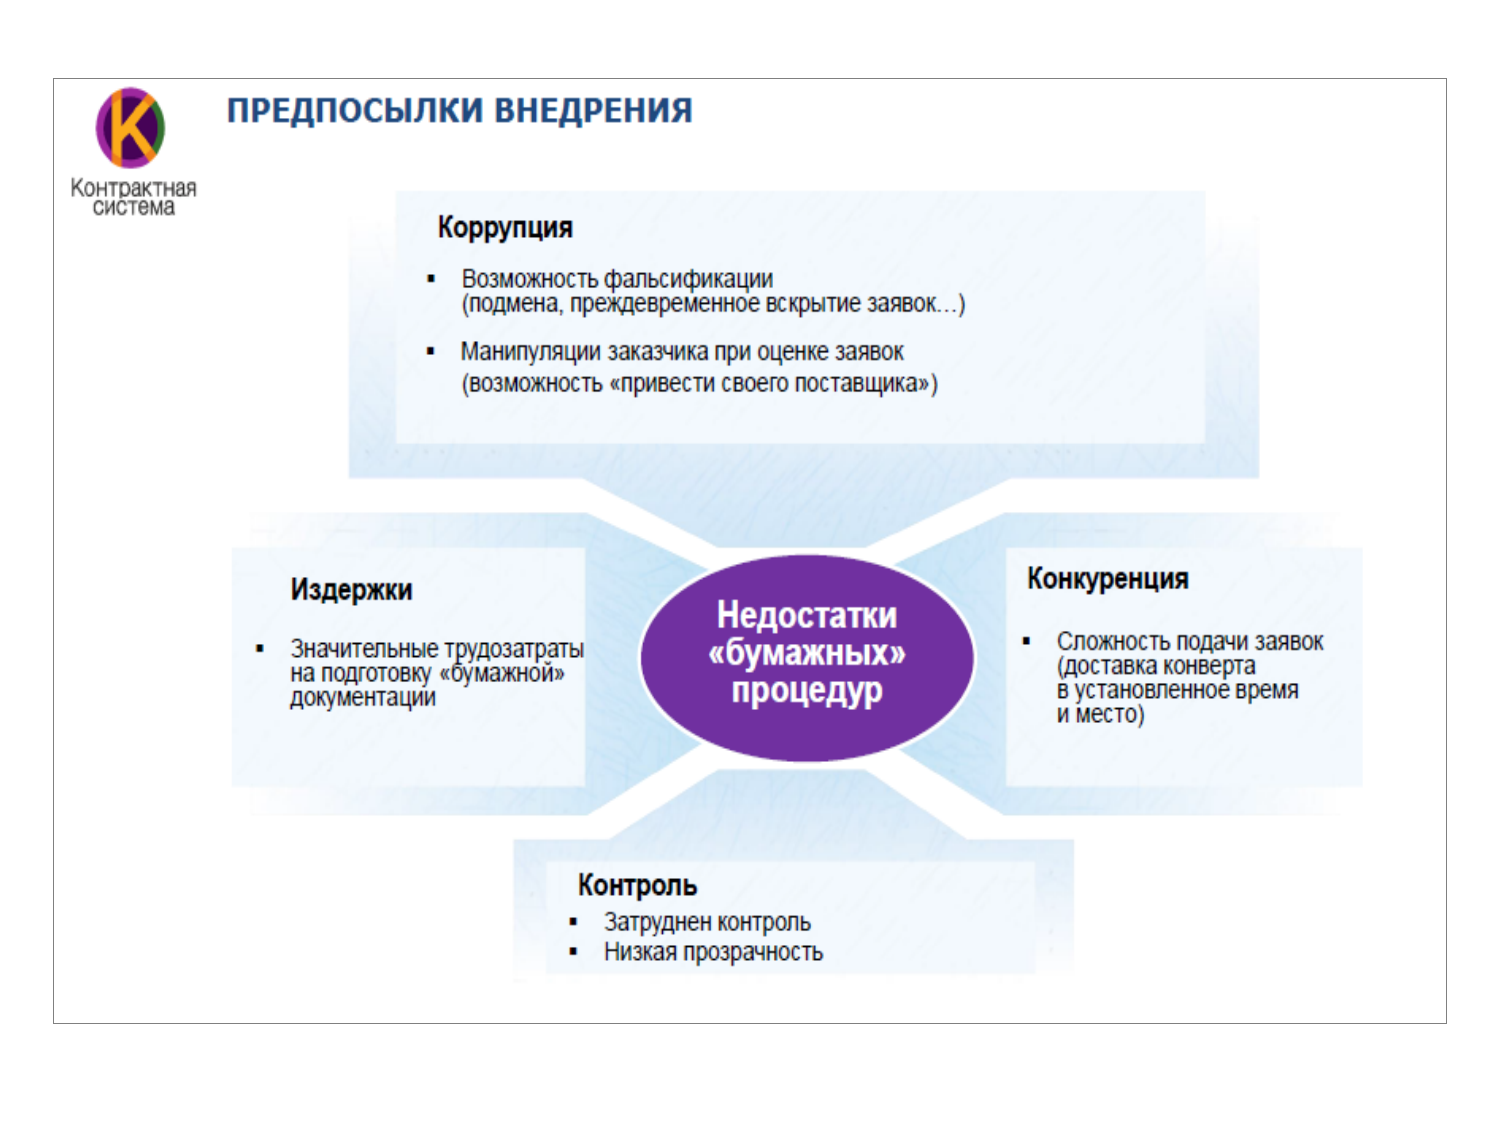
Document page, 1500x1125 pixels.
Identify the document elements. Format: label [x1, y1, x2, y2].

picture [52, 77, 1448, 1024]
